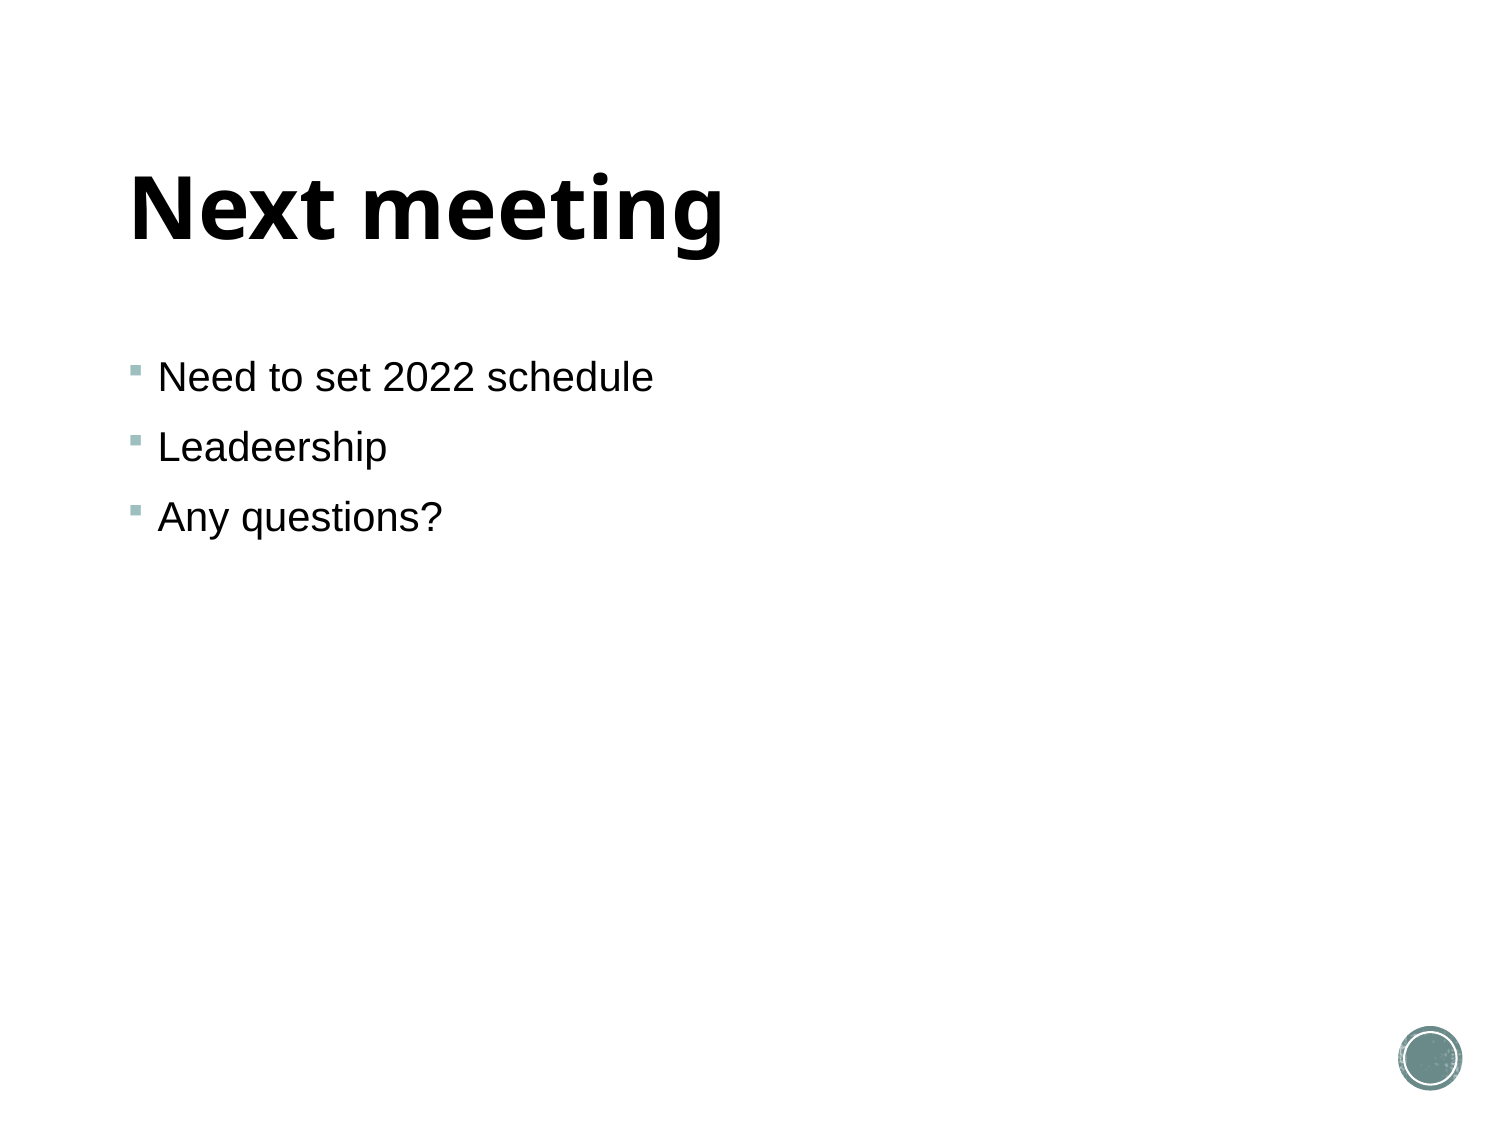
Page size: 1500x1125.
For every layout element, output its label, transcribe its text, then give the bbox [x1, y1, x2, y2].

list Need to set 2022 schedule Leadeership Any questions? [112, 348, 1388, 1013]
title Next meeting [112, 79, 1388, 344]
